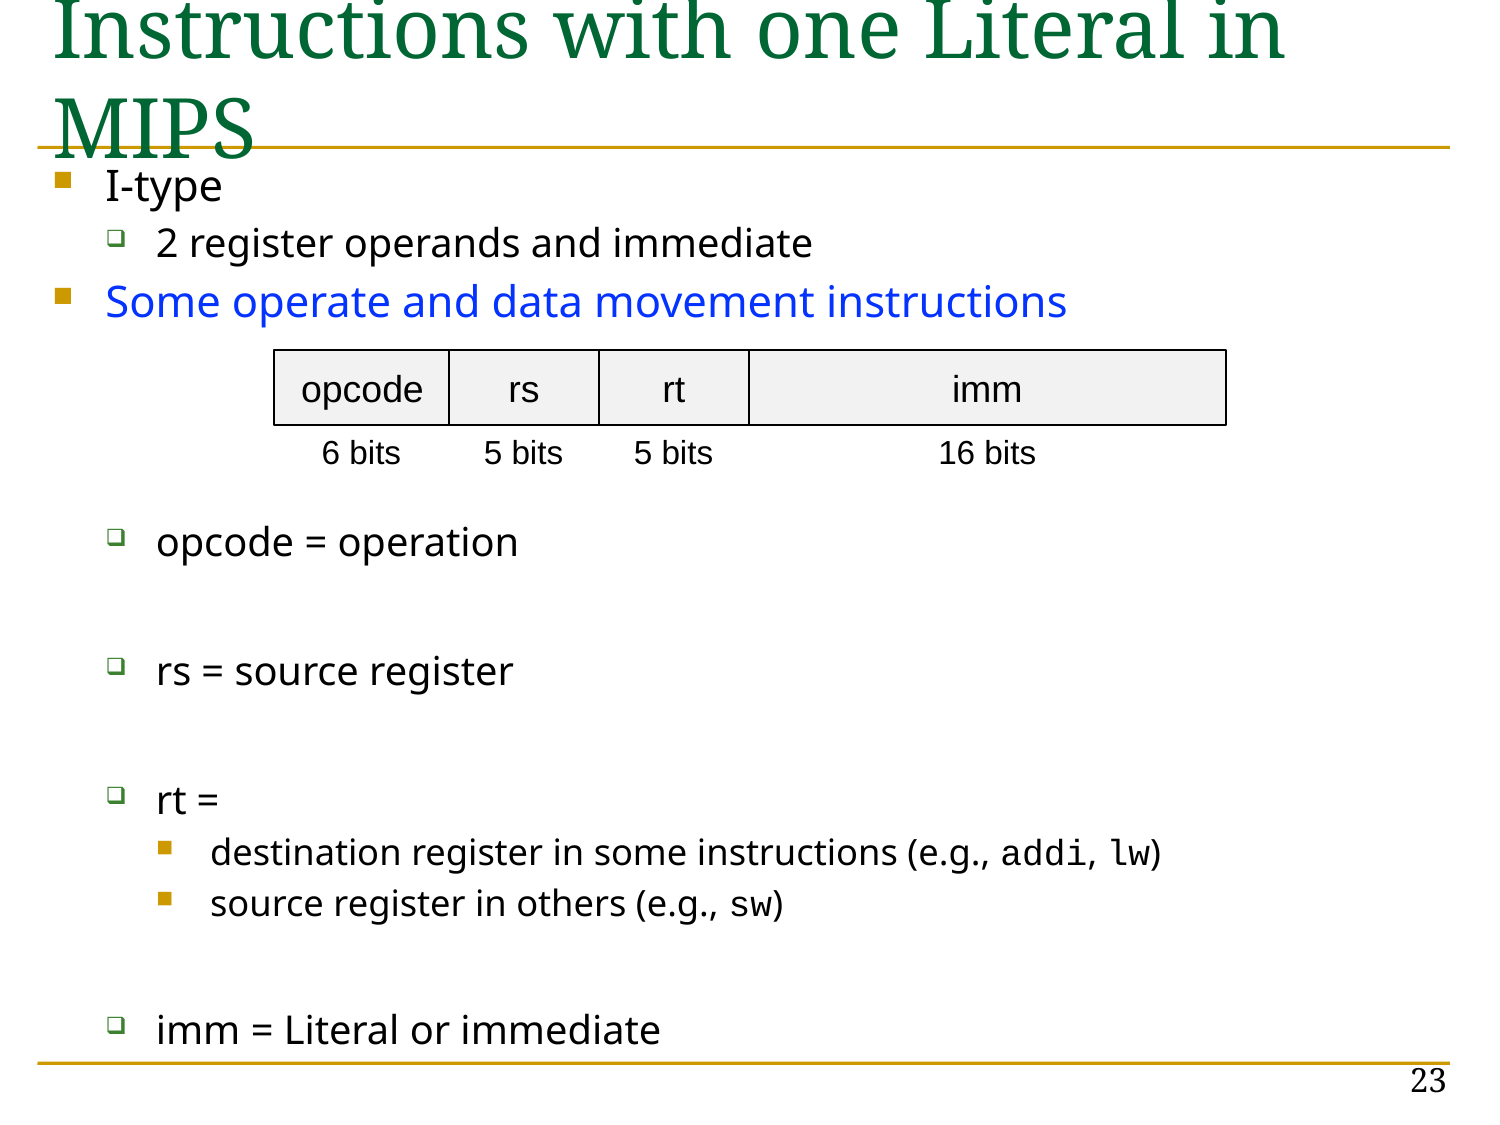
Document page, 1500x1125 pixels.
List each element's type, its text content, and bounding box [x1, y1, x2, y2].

list I-type 2 register operands and immediate Some operate and data movement instructions opcode = operation rs = source register rt = destination register in some instructions (e.g., addi, lw) source register in others (e.g., sw) imm = Literal or immediate [37, 149, 1450, 1063]
slide_number 23 [1111, 1036, 1462, 1112]
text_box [273, 349, 1227, 480]
title Instructions with one Literal in MIPS [37, 0, 1450, 149]
